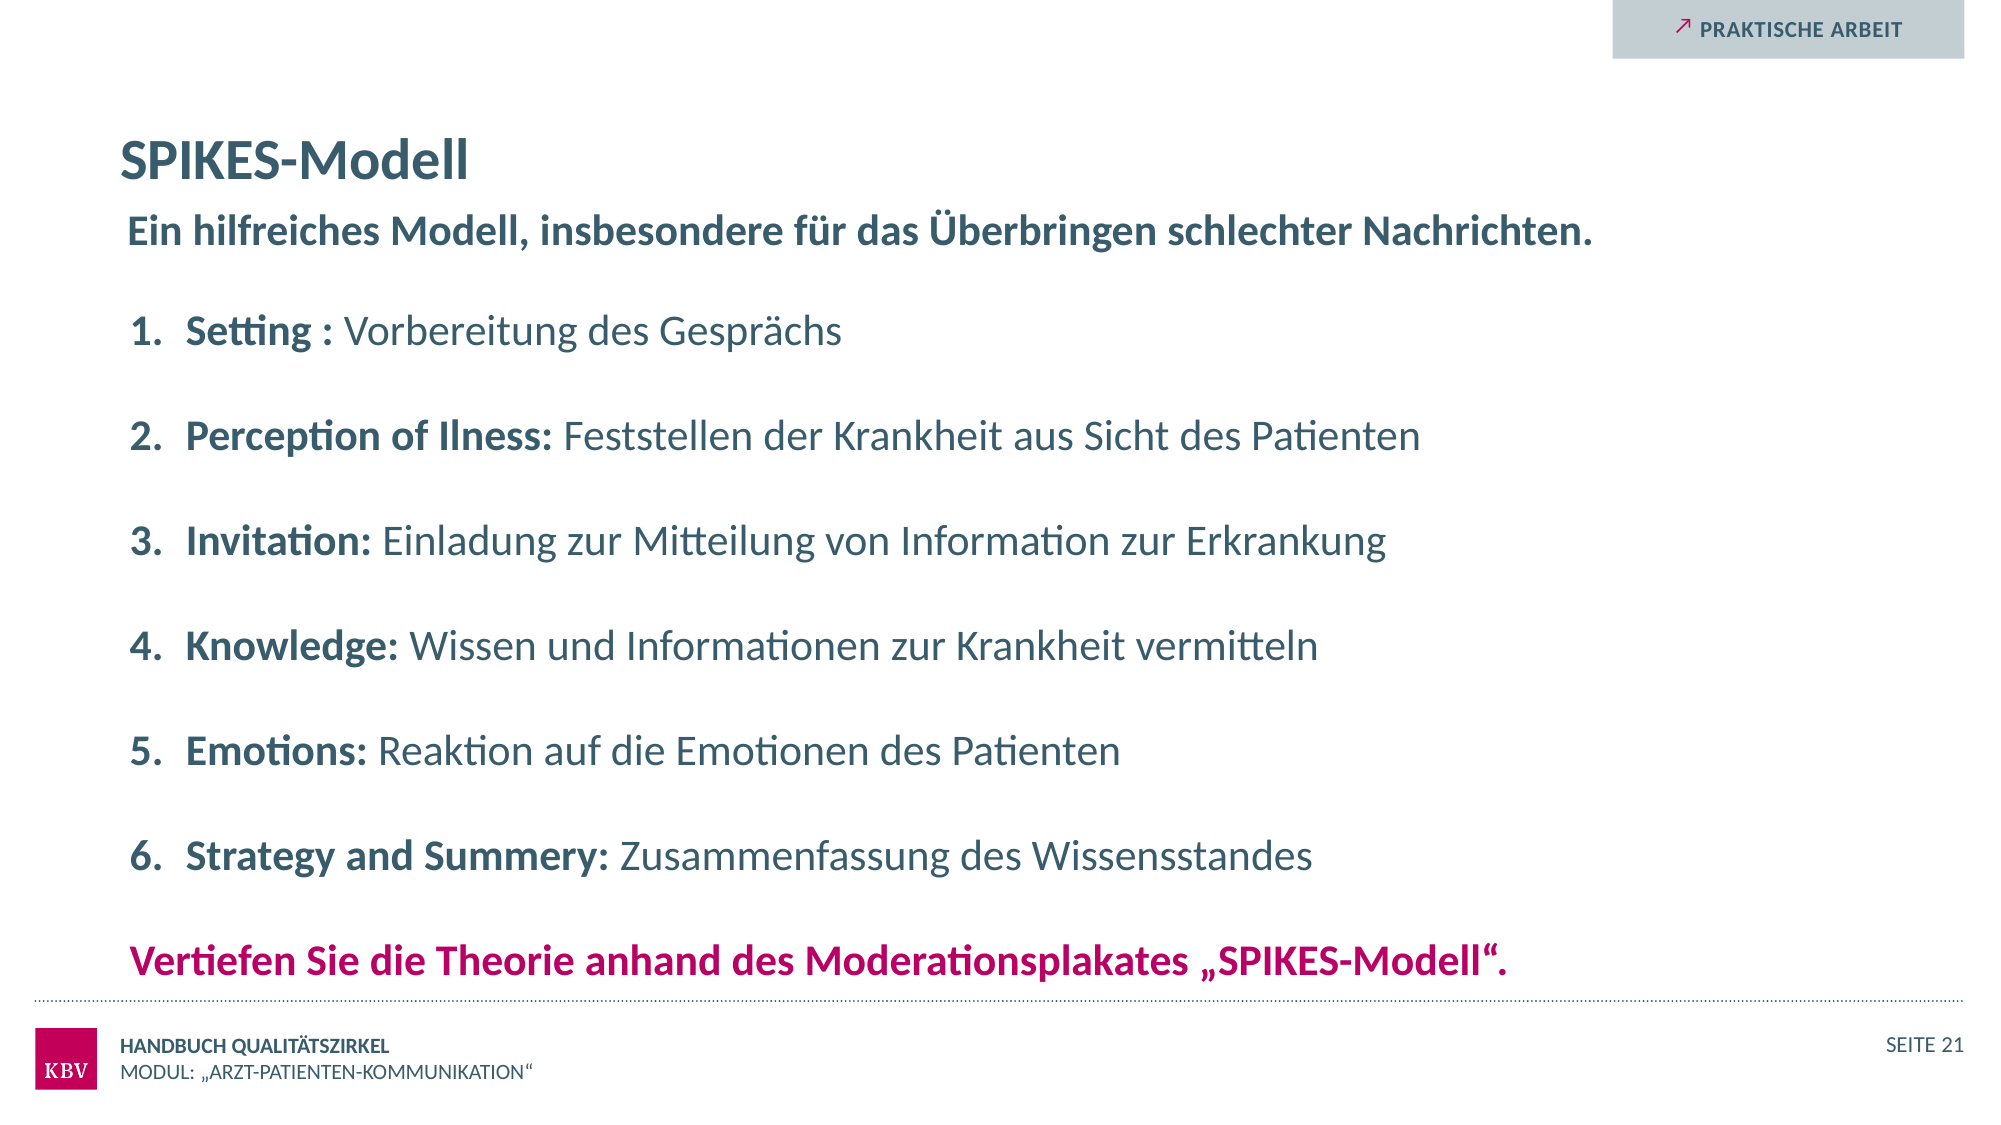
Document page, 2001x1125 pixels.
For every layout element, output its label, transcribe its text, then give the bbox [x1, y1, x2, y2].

slide_number Modul: „Arzt-Patienten-Kommunikation“ [120, 1057, 1668, 1084]
title SPIKES-Modell [120, 129, 1880, 193]
slide_number Seite 21 [1787, 1030, 1965, 1057]
text_box Ein hilfreiches Modell, insbesondere für das Überbringen schlechter Nachrichten. [112, 193, 1897, 262]
footer Handbuch Qualitätszirkel [120, 1045, 1668, 1057]
text_box Setting : Vorbereitung des Gesprächs Perception of Ilness: Feststellen der Krankheit aus Sicht des Patienten Invitation: Einladung zur Mitteilung von Information zur Erkrankung Knowledge: Wissen und Informationen zur Krankheit vermitteln Emotions: Reaktion auf die Emotionen des Patienten Strategy and Summery: Zusammenfassung des Wissensstandes Vertiefen Sie die Theorie anhand des Moderationsplakates „SPIKES-Modell“. [114, 294, 1897, 1045]
list Praktische Arbeit [1612, 0, 1965, 59]
